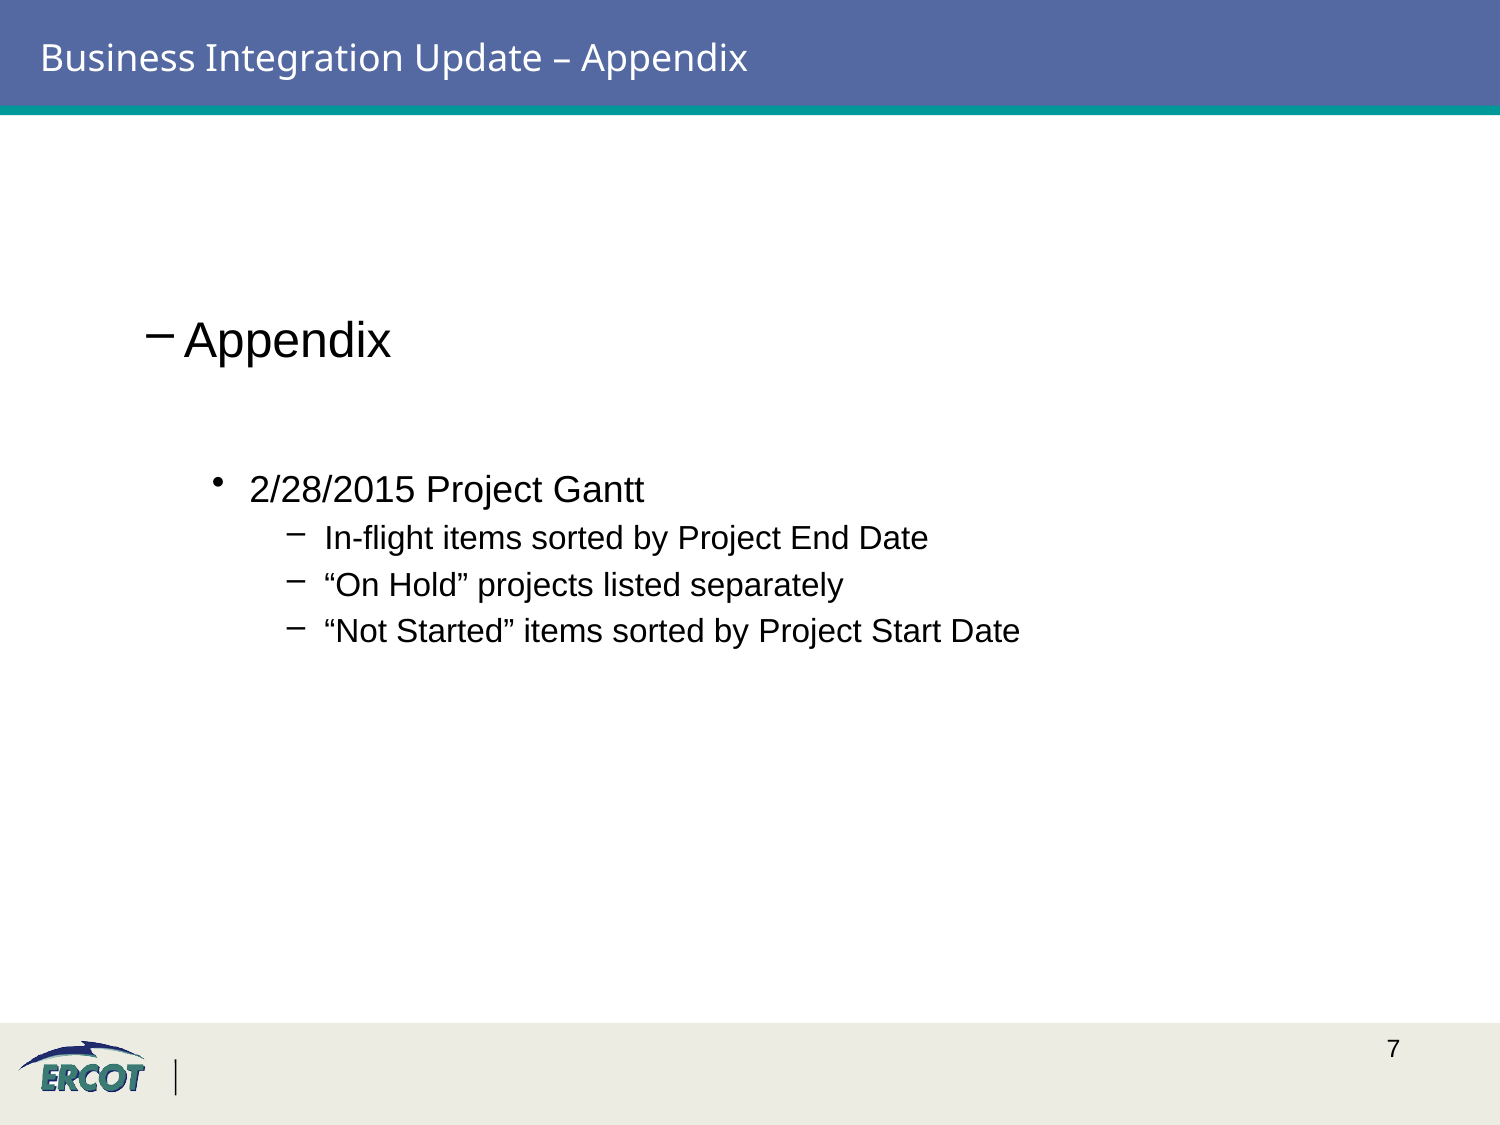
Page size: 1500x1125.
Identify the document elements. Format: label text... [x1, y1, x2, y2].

picture [10, 1031, 151, 1111]
title Business Integration Update – Appendix [24, 0, 1013, 113]
list Appendix 2/28/2015 Project Gantt In-flight items sorted by Project End Date “On Hold” projects listed separately “Not Started” items sorted by Project Start Date [75, 299, 1425, 813]
